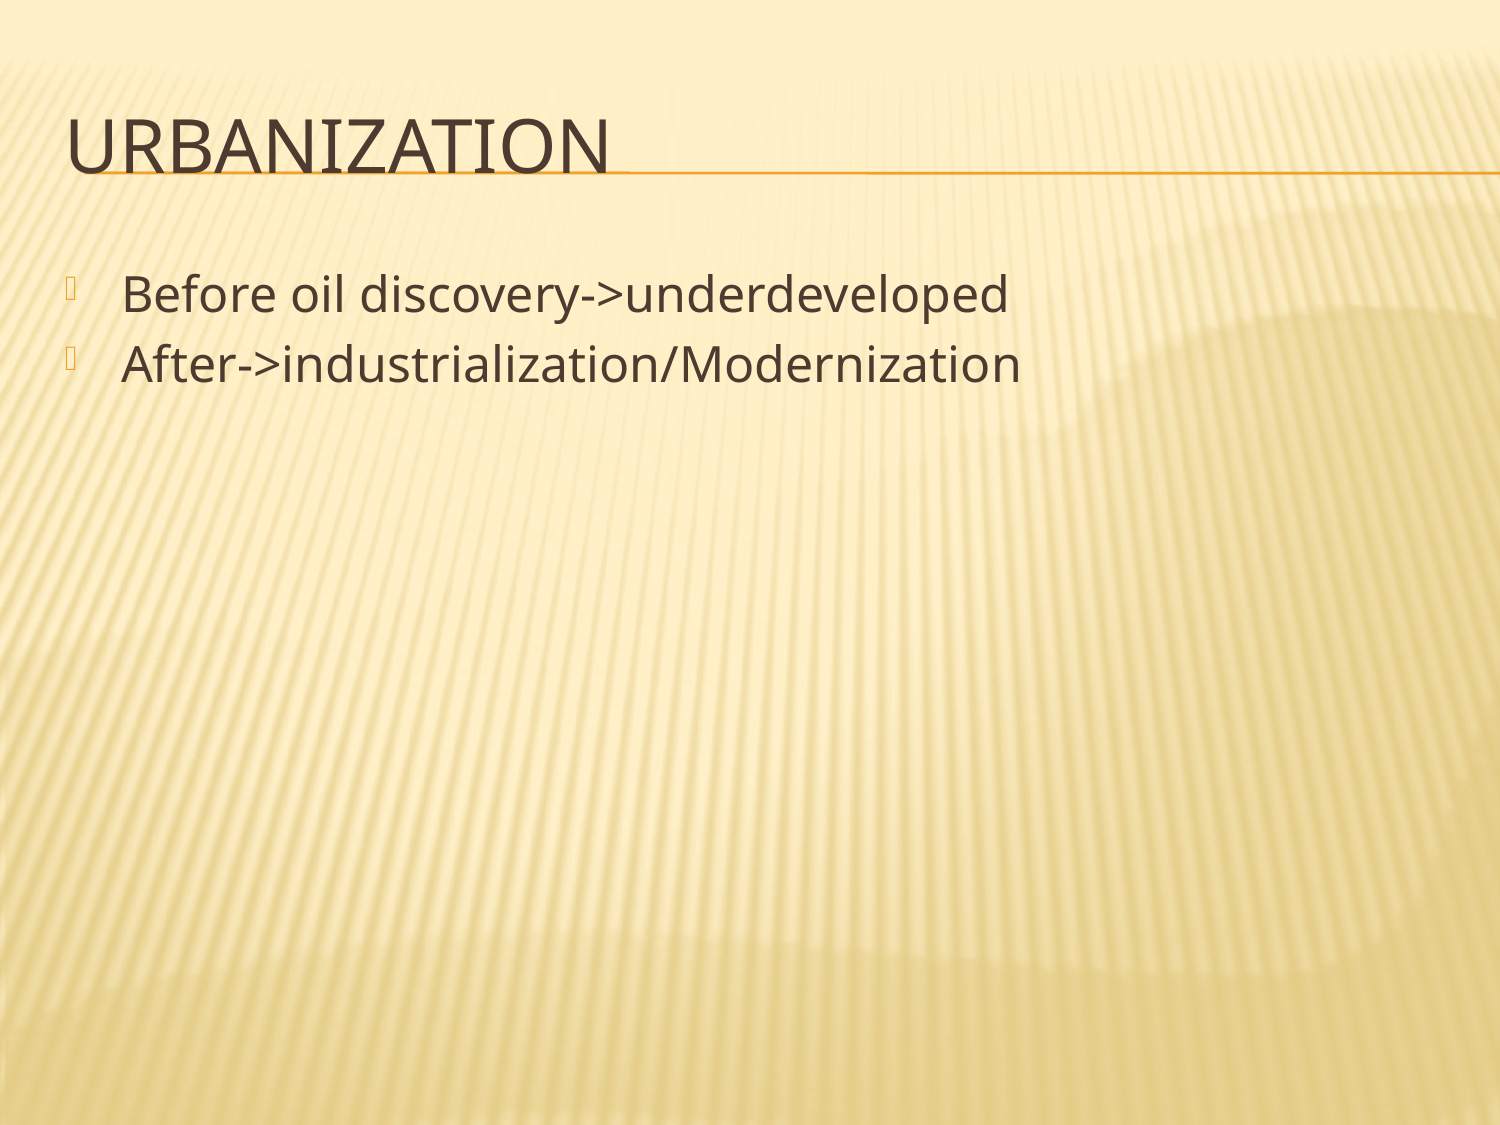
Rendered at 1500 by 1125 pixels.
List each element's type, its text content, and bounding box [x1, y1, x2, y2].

list Before oil discovery->underdeveloped After->industrialization/Modernization [50, 254, 1475, 998]
title Urbanization [50, 75, 1475, 213]
